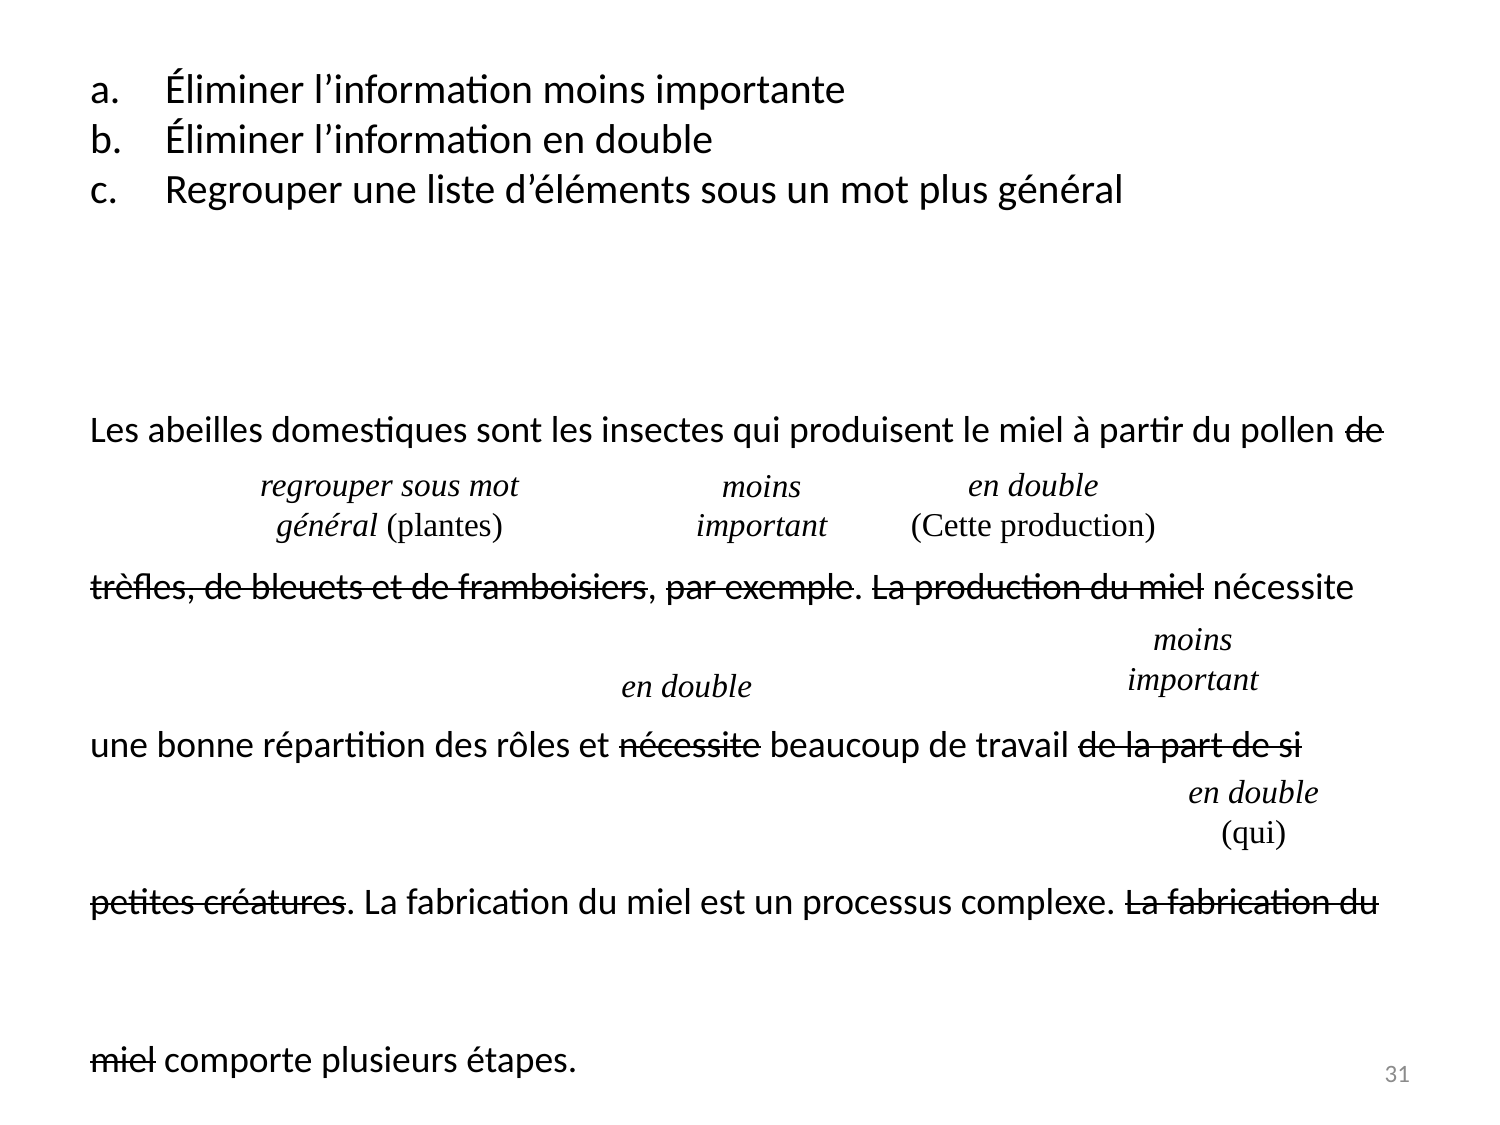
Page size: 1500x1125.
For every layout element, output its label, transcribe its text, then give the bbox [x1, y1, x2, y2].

text_box regrouper sous mot général (plantes) [206, 456, 573, 527]
text_box moins important [655, 456, 868, 537]
text_box en double (Cette production) [832, 456, 1235, 532]
text_box moins important [1092, 609, 1294, 691]
list Éliminer l’information moins importante Éliminer l’information en double Regrouper une liste d’éléments sous un mot plus général Les abeilles domestiques sont les insectes qui produisent le miel à partir du pollen de trèfles, de bleuets et de framboisiers, par exemple. La production du miel nécessite une bonne répartition des rôles et nécessite beaucoup de travail de la part de si petites créatures. La fabrication du miel est un processus complexe. La fabrication du miel comporte plusieurs étapes. [75, 54, 1424, 1094]
slide_number 31 [1074, 1042, 1425, 1103]
text_box en double (qui) [1116, 763, 1392, 839]
text_box en double [549, 656, 825, 732]
